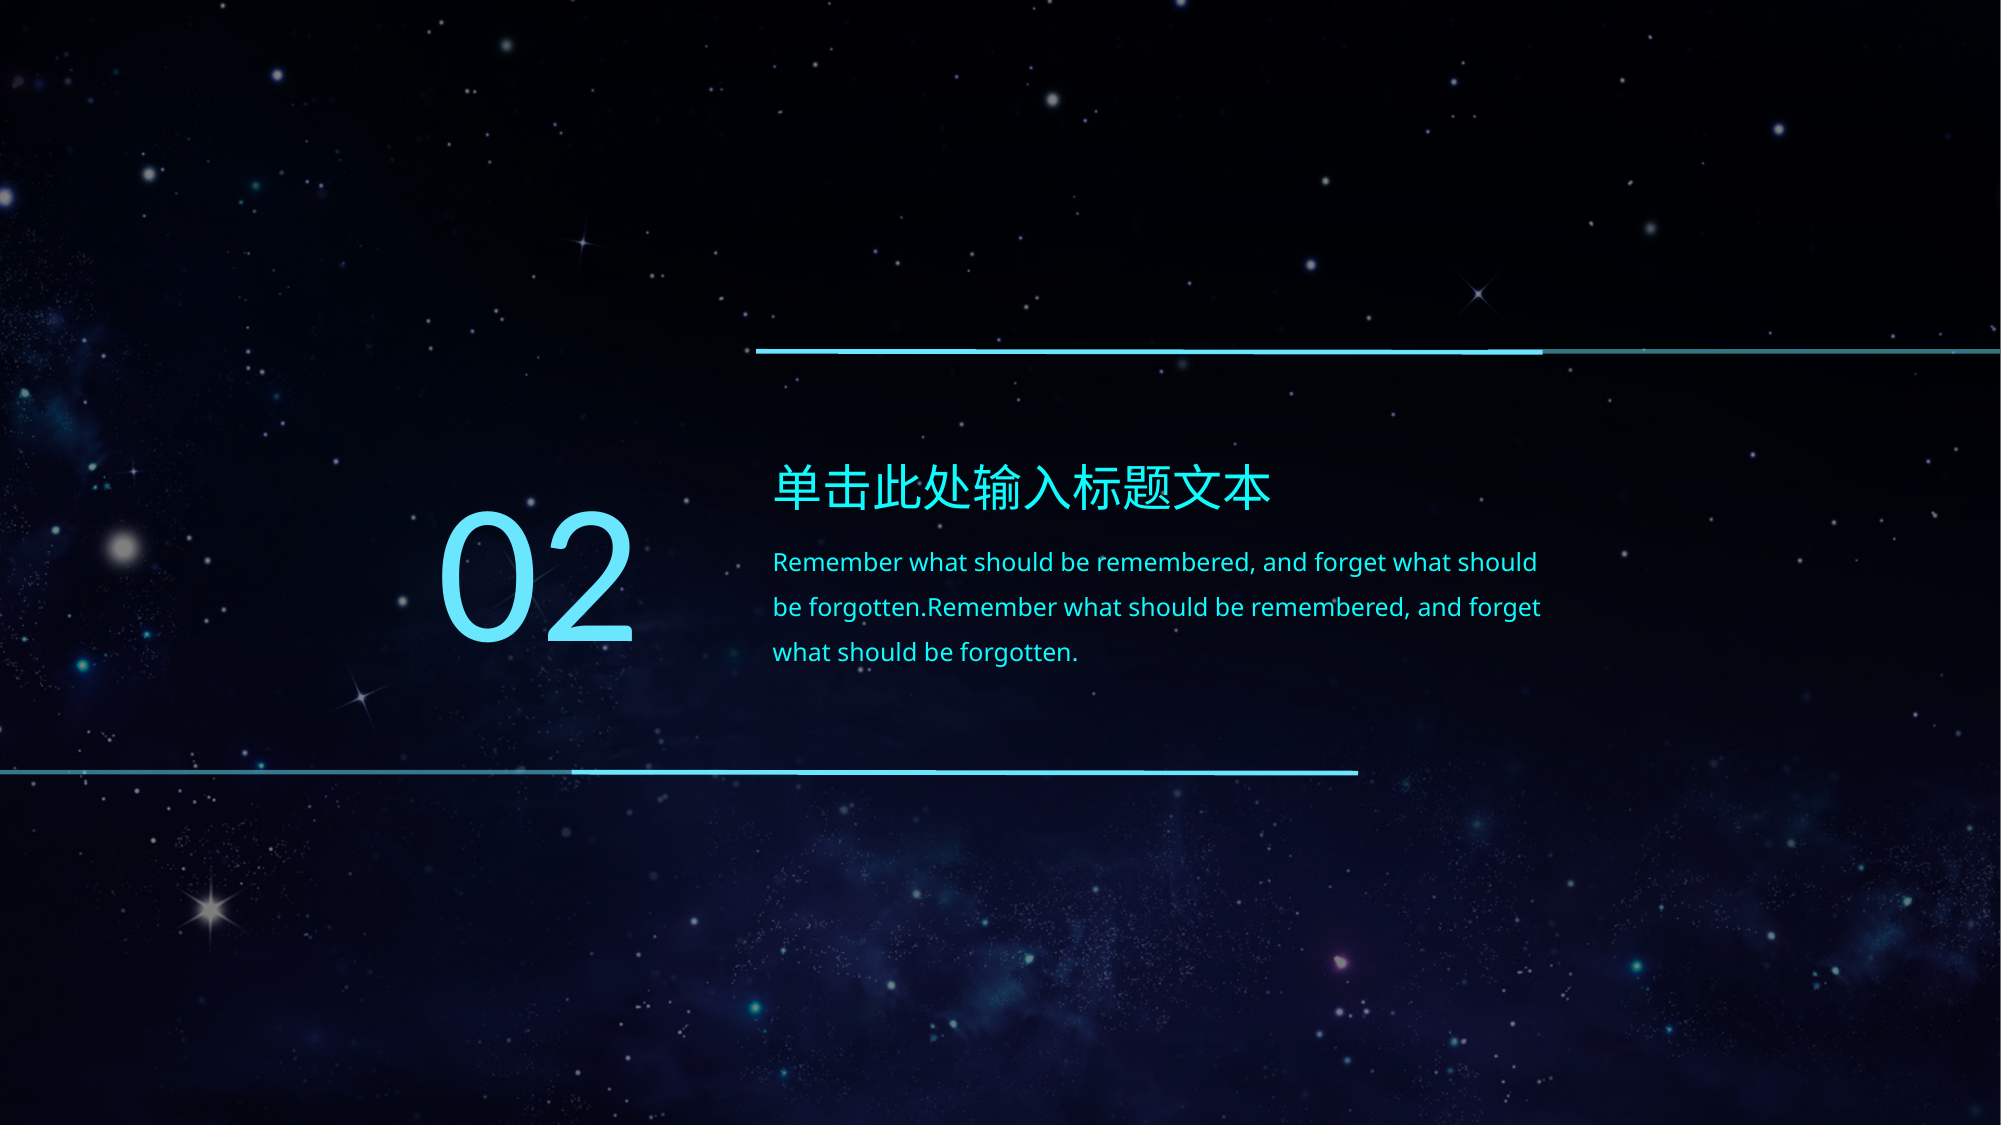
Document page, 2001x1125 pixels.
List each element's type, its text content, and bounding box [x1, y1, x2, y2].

picture [0, 0, 2001, 1125]
text_box Remember what should be remembered, and forget what should be forgotten.Remember what should be remembered, and forget what should be forgotten. [757, 524, 1579, 674]
text_box 02 [407, 433, 656, 689]
text_box 单击此处输入标题文本 [758, 448, 1371, 524]
